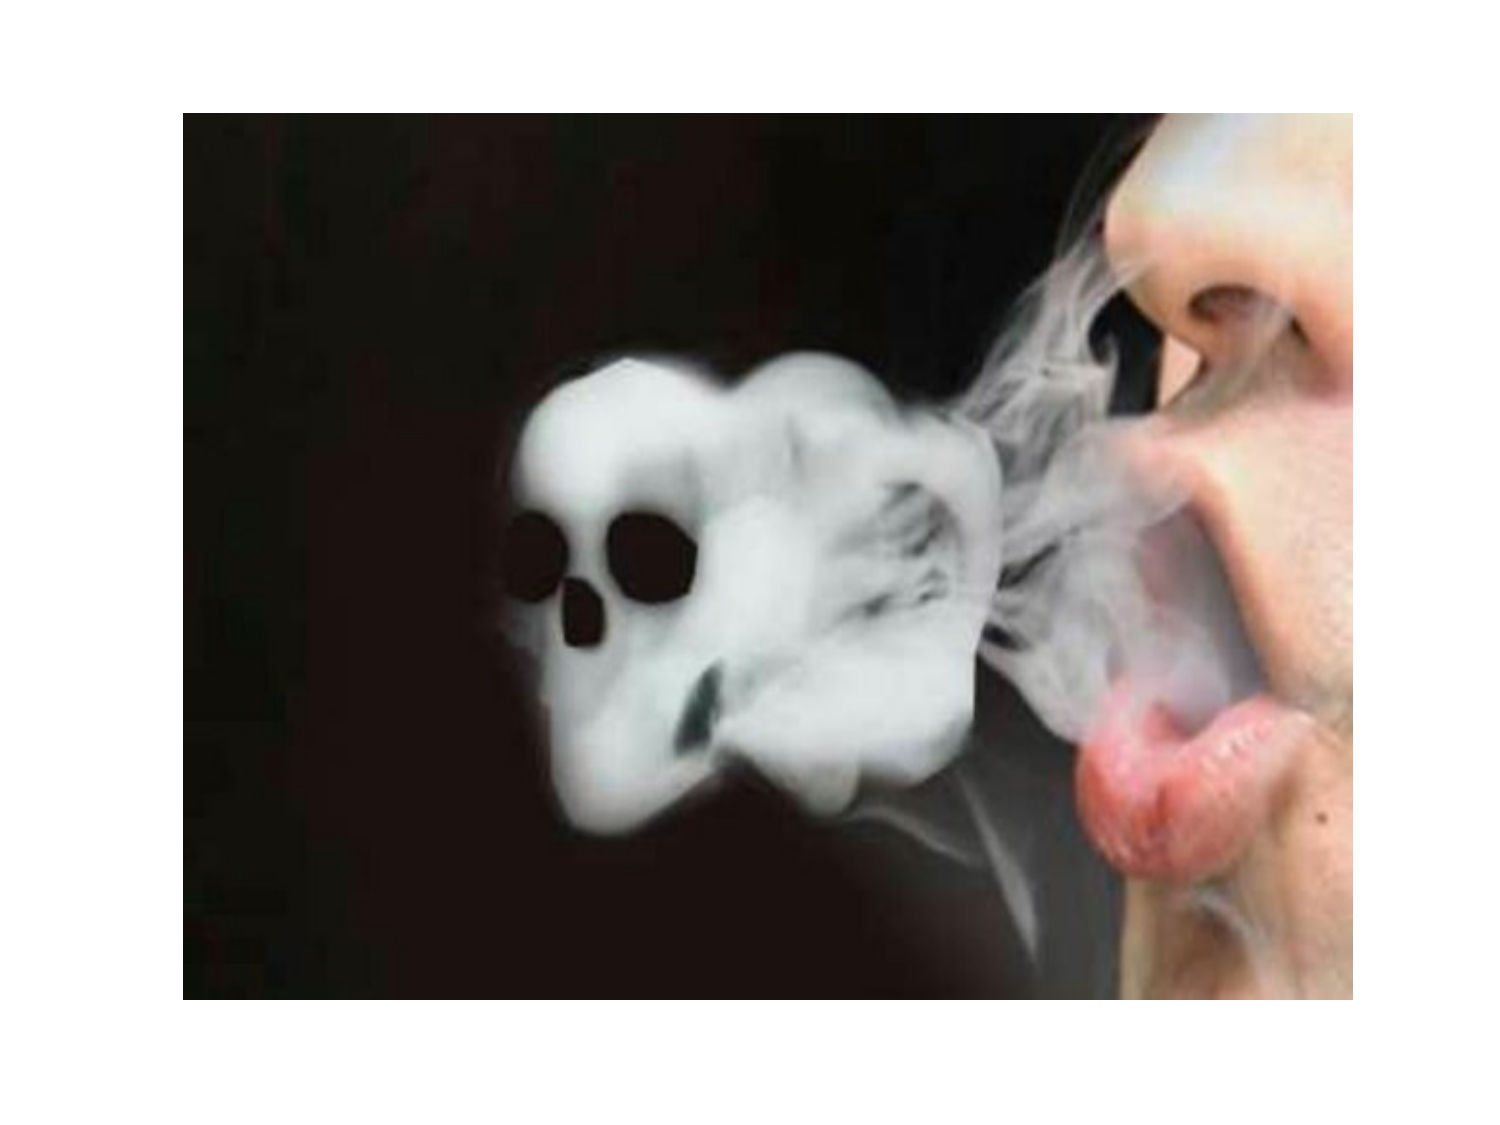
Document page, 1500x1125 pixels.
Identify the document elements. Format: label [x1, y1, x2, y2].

list [182, 113, 1353, 1000]
